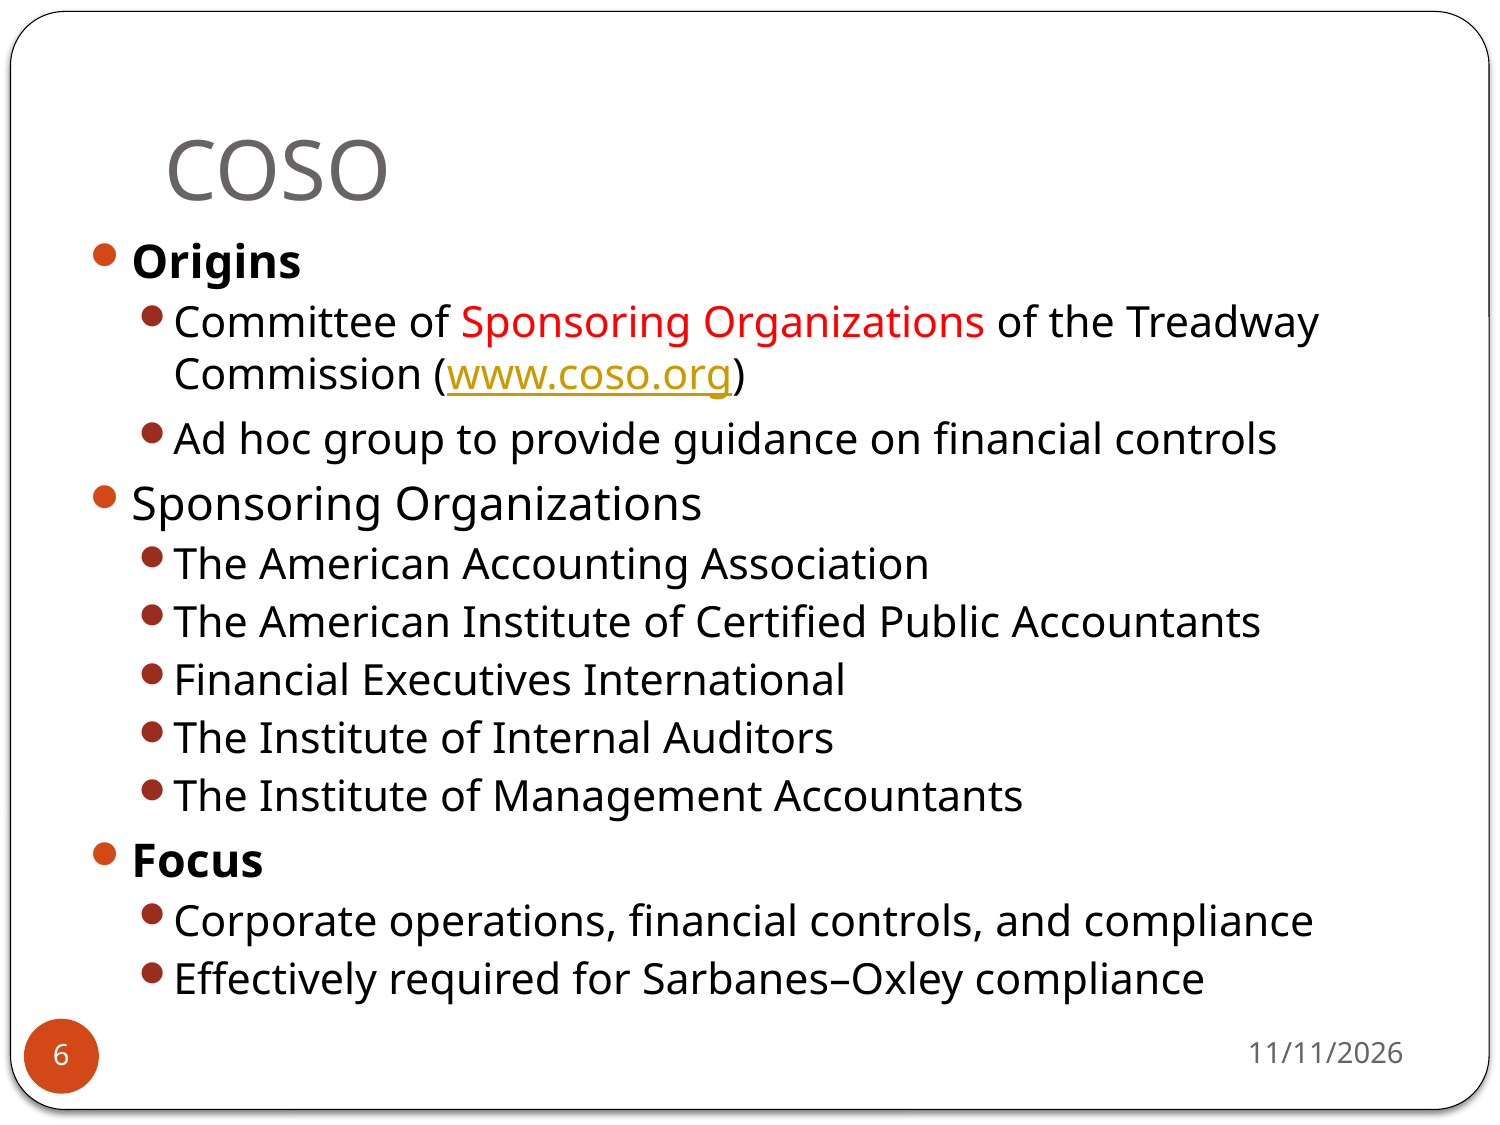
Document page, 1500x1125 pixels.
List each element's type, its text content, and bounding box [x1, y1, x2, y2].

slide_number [1012, 1015, 1419, 1094]
slide_number 6 [23, 1018, 99, 1094]
title COSO [150, 45, 1425, 224]
list Origins Committee of Sponsoring Organizations of the Treadway Commission (www.coso.org) Ad hoc group to provide guidance on financial controls Sponsoring Organizations The American Accounting Association The American Institute of Certified Public Accountants Financial Executives International The Institute of Internal Auditors The Institute of Management Accountants Focus Corporate operations, financial controls, and compliance Effectively required for Sarbanes–Oxley compliance [75, 224, 1425, 1025]
